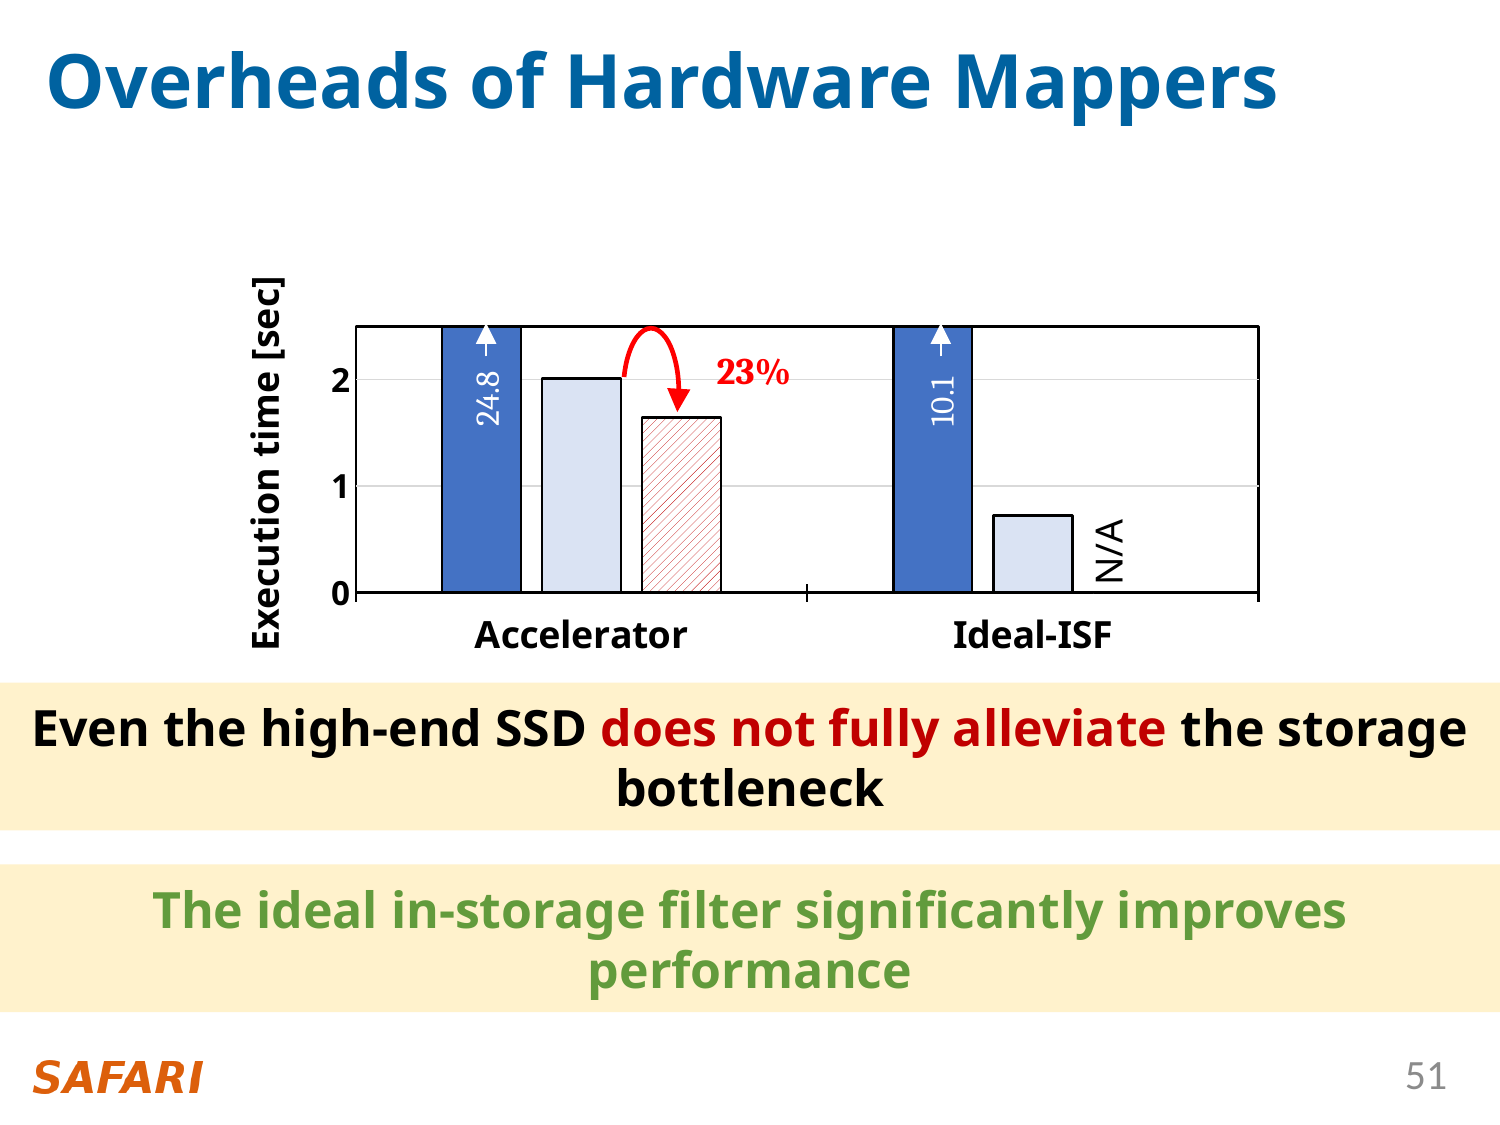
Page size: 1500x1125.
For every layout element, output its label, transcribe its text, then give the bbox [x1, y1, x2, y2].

text_box Execution time [sec] [234, 260, 285, 668]
picture [31, 1051, 209, 1104]
text_box Even the high-end SSD does not fully alleviate the storage bottleneck [0, 682, 1500, 831]
text_box The ideal in-storage filter significantly improves performance [0, 863, 1500, 1013]
title Overheads of Hardware Mappers [31, 15, 1475, 143]
chart [285, 238, 1346, 689]
